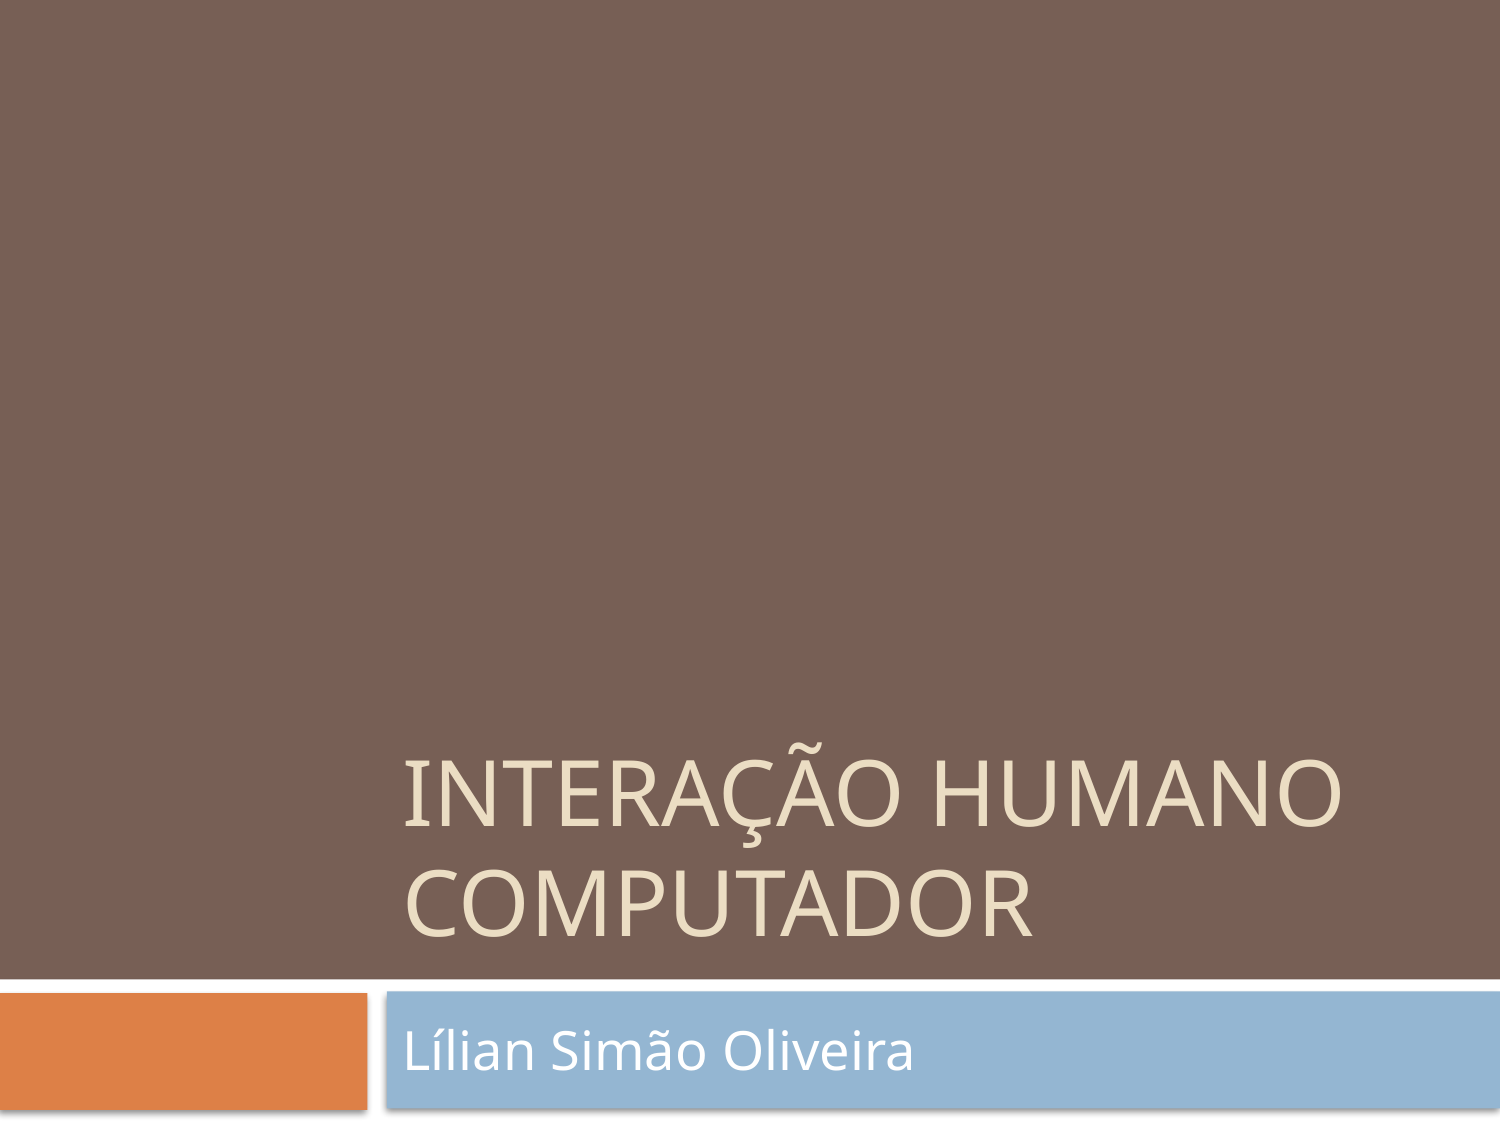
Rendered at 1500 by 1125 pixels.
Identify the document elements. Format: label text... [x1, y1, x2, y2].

subtitle Lílian Simão Oliveira [387, 992, 1488, 1105]
title Interação Humano Computador [387, 662, 1450, 963]
